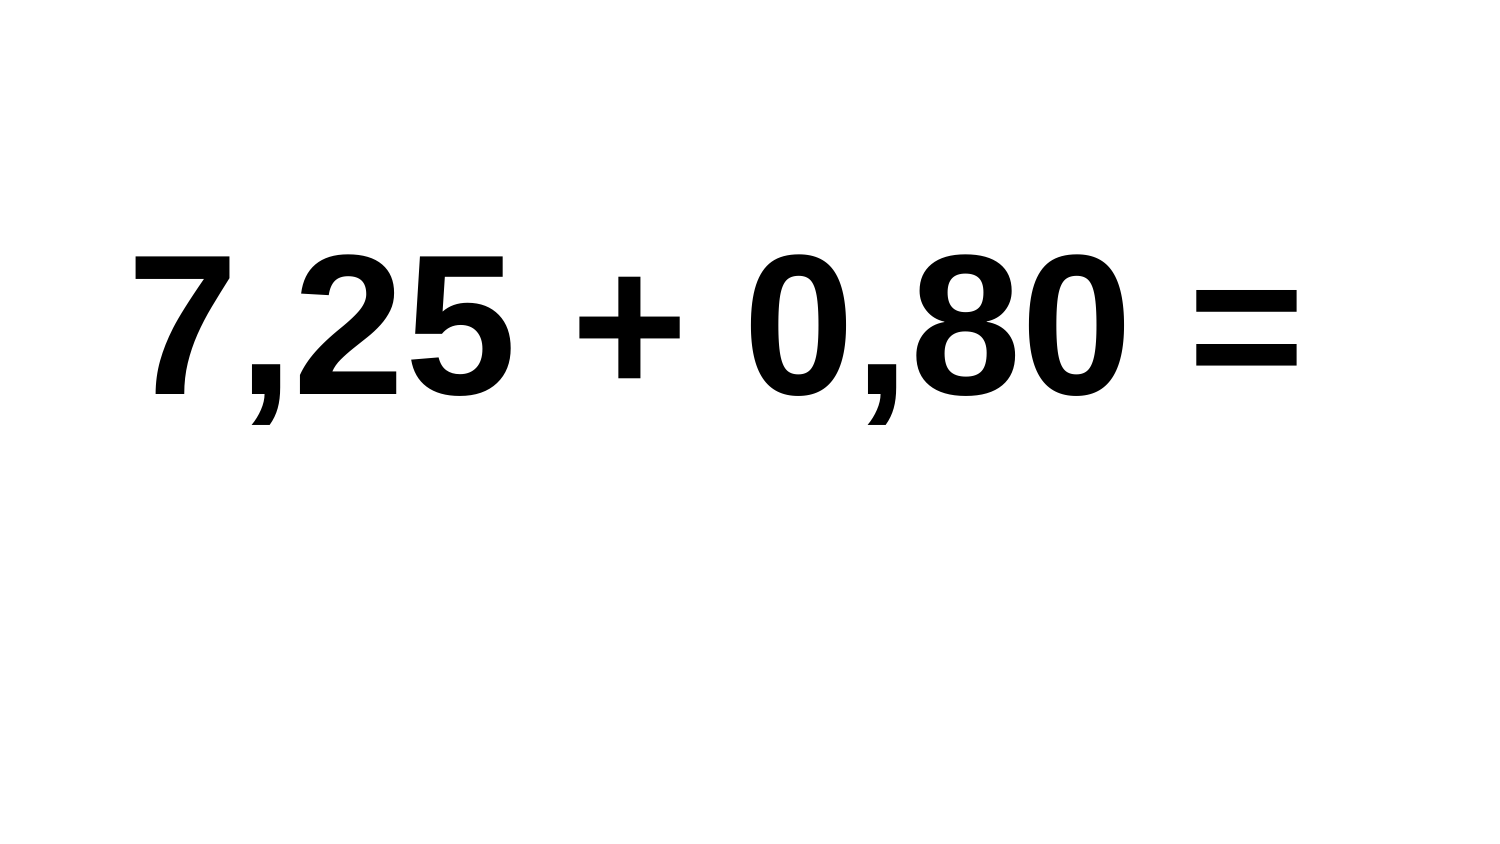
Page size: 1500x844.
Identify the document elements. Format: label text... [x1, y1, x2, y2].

text_box 7,25 + 0,80 = [112, 259, 1388, 450]
